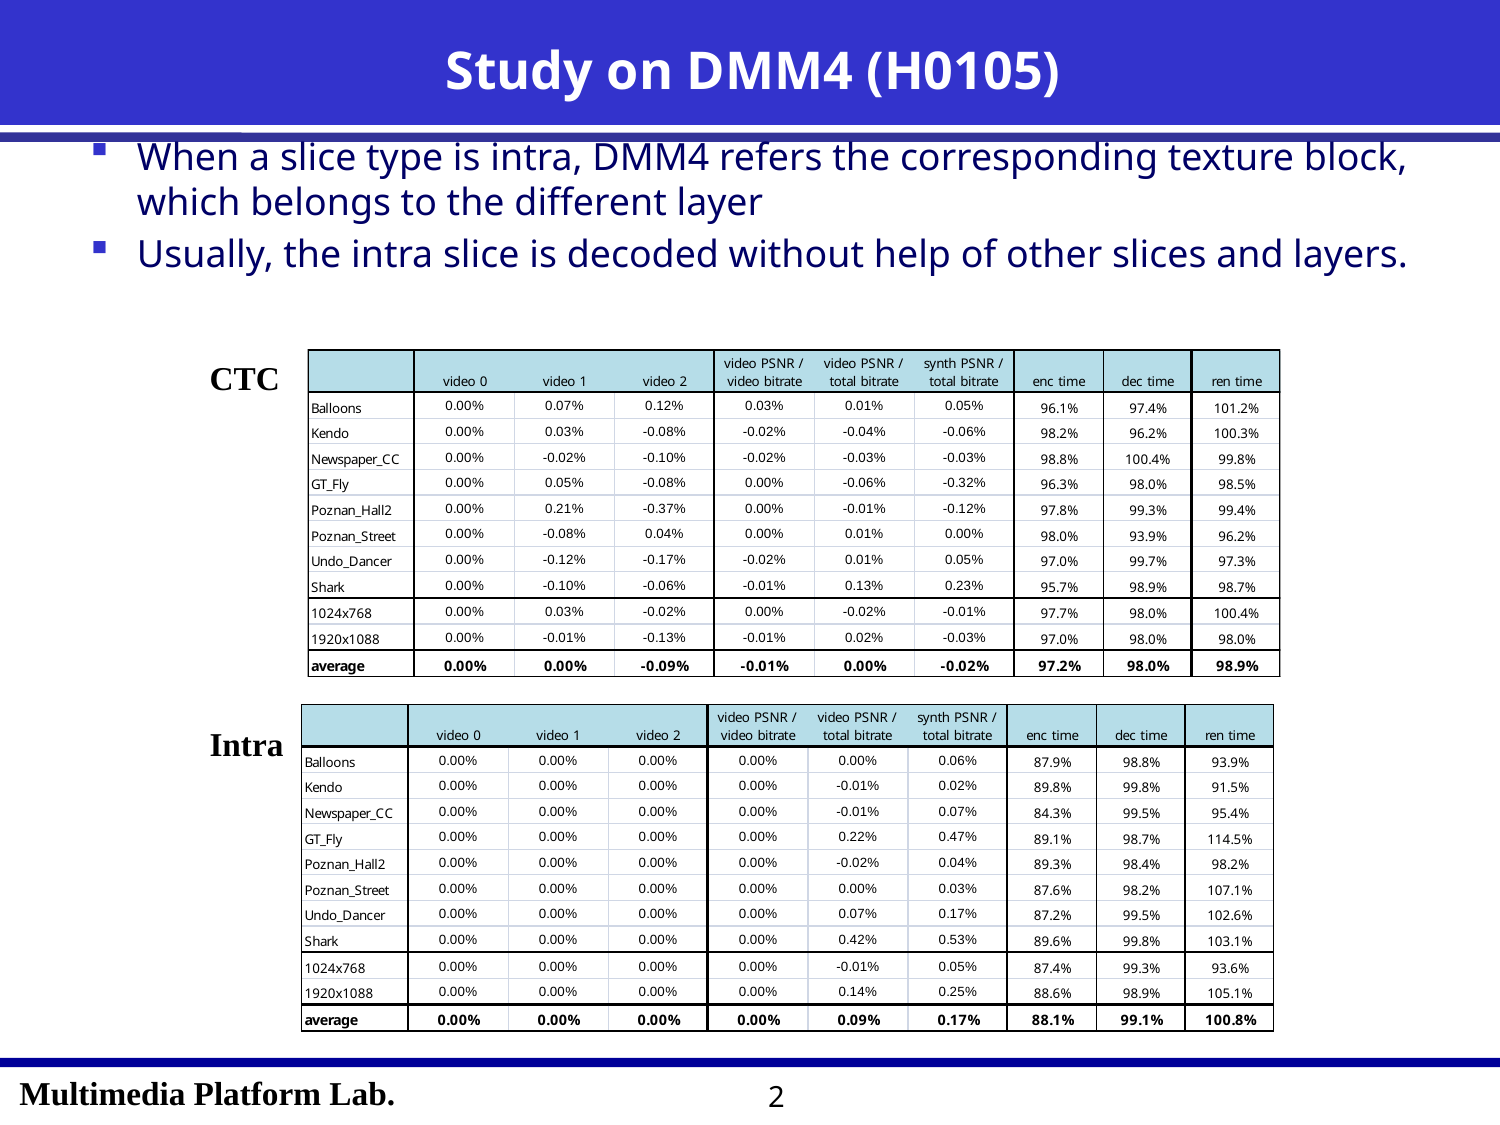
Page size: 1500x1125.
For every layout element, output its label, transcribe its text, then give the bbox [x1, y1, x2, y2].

slide_number 2 [662, 1070, 801, 1121]
list When a slice type is intra, DMM4 refers the corresponding texture block, which belongs to the different layer Usually, the intra slice is decoded without help of other slices and layers. [0, 125, 1500, 1038]
picture [307, 349, 1282, 679]
picture [300, 703, 1276, 1033]
text_box CTC [194, 349, 306, 405]
title Study on DMM4 (H0105) [46, 12, 1460, 125]
text_box Intra [194, 715, 295, 771]
